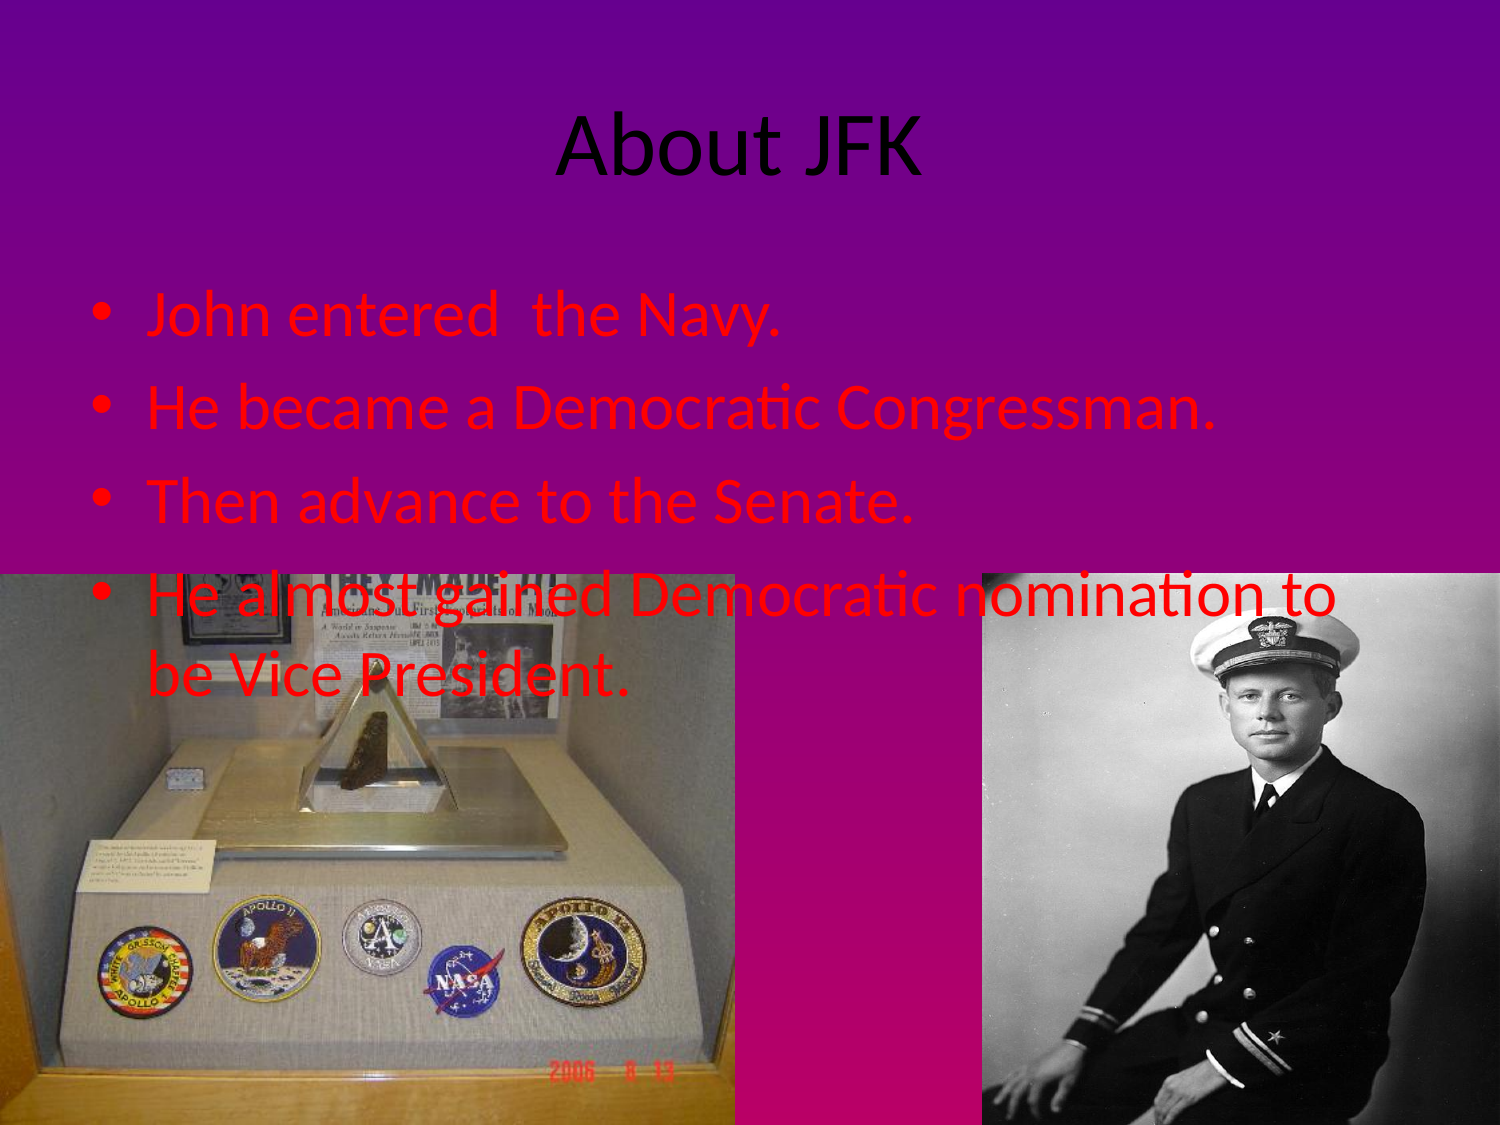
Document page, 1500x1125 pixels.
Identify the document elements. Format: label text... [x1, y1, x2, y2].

list John entered the Navy. He became a Democratic Congressman. Then advance to the Senate. He almost gained Democratic nomination to be Vice President. [75, 262, 1425, 1005]
picture [982, 572, 1500, 1125]
picture [0, 574, 735, 1125]
title About JFK [75, 45, 1425, 233]
